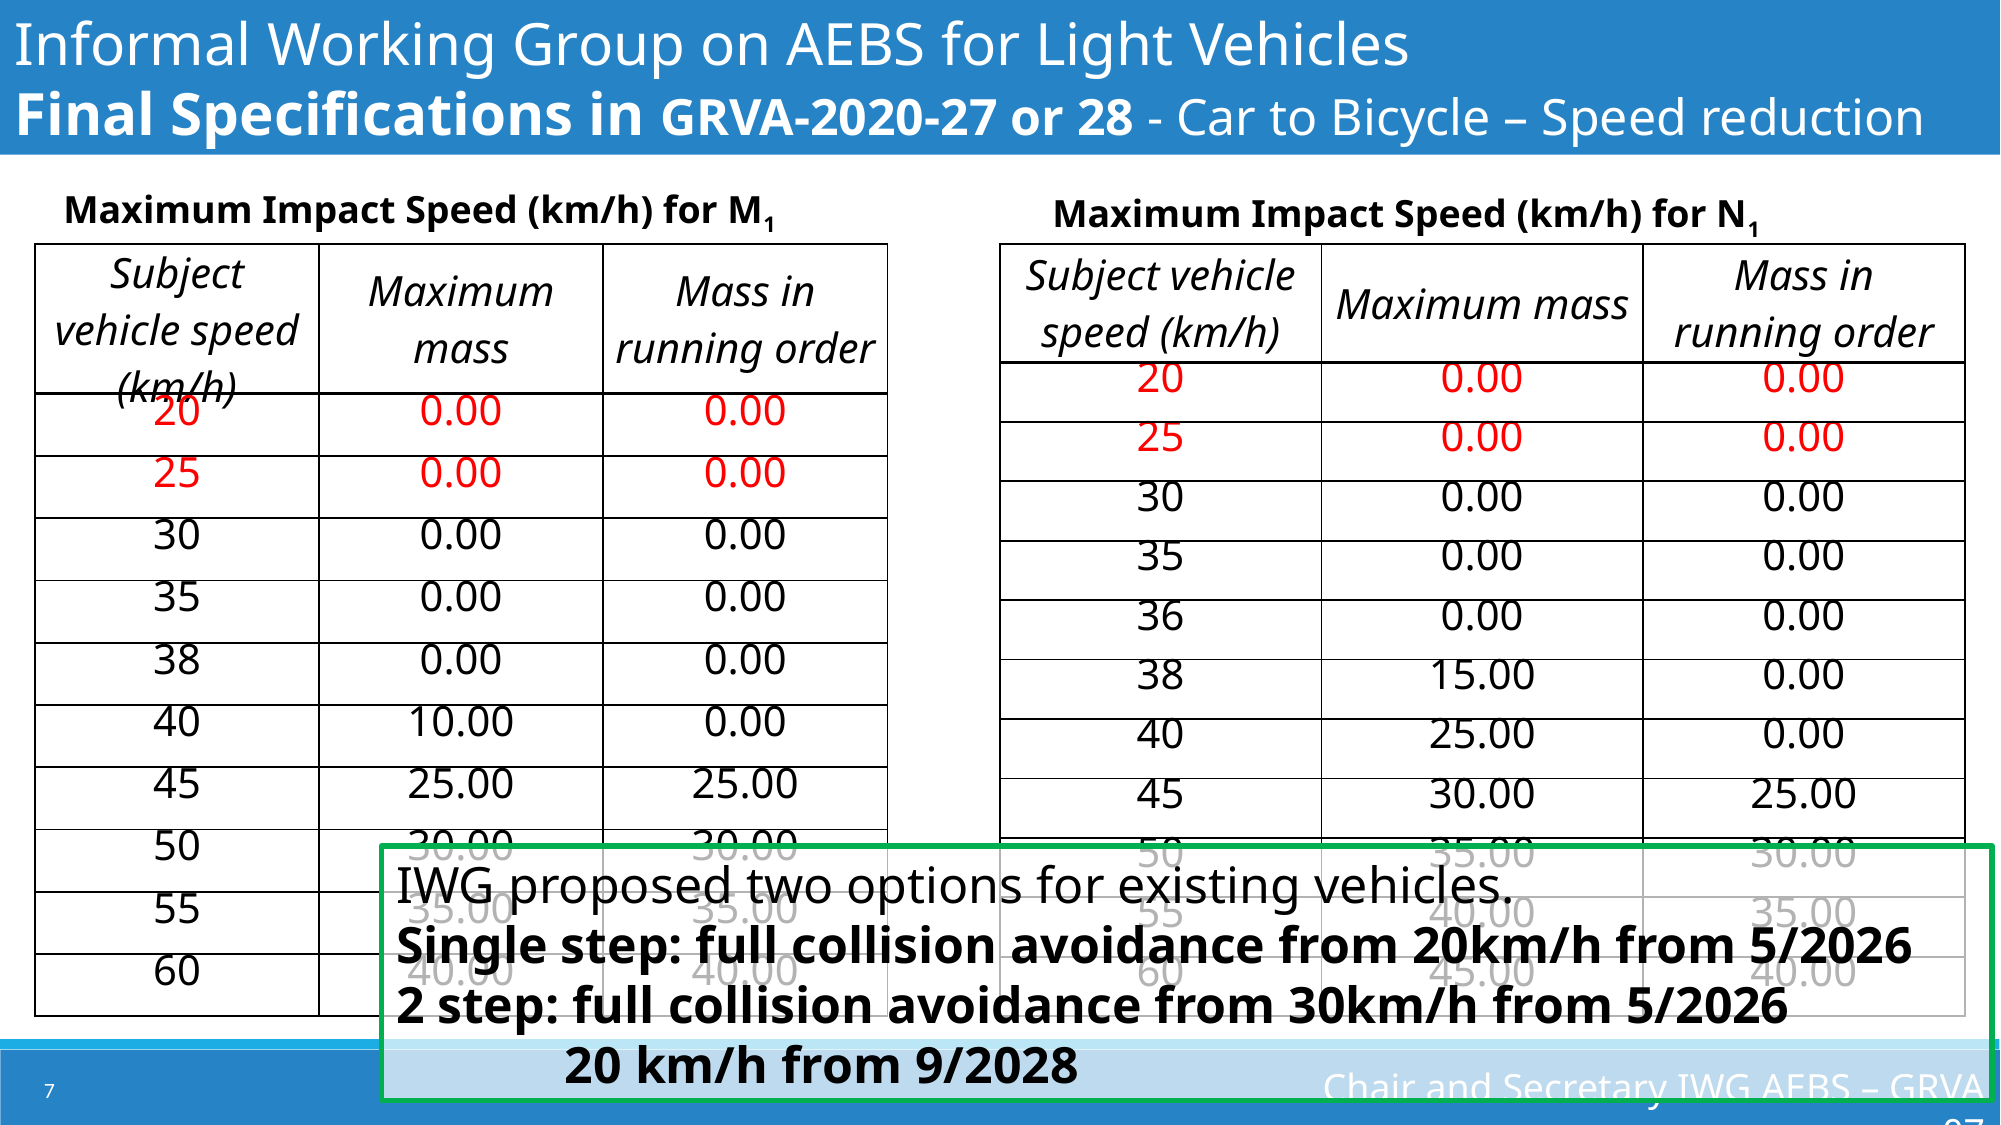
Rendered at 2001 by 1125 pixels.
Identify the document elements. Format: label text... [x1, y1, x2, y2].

table_cell 35 [1001, 542, 1321, 599]
table_cell 35.00 [1322, 839, 1642, 846]
table_cell 25.00 [1644, 779, 1964, 837]
table_cell 0.00 [1322, 542, 1642, 599]
table_cell 0.00 [320, 395, 602, 455]
table_cell 25.00 [604, 768, 887, 829]
table_cell 25 [1001, 423, 1321, 480]
table_cell 25.00 [1322, 720, 1642, 778]
table_cell 45 [1001, 779, 1321, 837]
table_cell 30.00 [1644, 839, 1964, 846]
table_cell 0.00 [604, 395, 887, 455]
table_cell 0.00 [1322, 601, 1642, 659]
table_cell 0.00 [604, 644, 887, 704]
text_box Maximum Impact Speed (km/h) for N1 [1037, 183, 1775, 243]
table_cell 20 [1001, 364, 1321, 421]
table_cell 50 [1001, 839, 1321, 846]
table_cell 0.00 [604, 457, 887, 517]
table_header Subject vehicle speed (km/h) [36, 245, 318, 392]
table_cell 0.00 [604, 706, 887, 766]
table_cell 0.00 [1644, 542, 1964, 599]
table_cell 0.00 [604, 581, 887, 642]
table_cell 0.00 [320, 644, 602, 704]
table_cell 35.00 [320, 893, 381, 953]
table_cell 38 [36, 644, 318, 704]
slide_number 7 [0, 1059, 70, 1120]
table_header Maximum mass [320, 245, 602, 392]
table_cell 0.00 [320, 457, 602, 517]
table_cell 60 [36, 955, 318, 1015]
table_cell 36 [1001, 601, 1321, 659]
table_cell 38 [1001, 660, 1321, 718]
table_cell 20 [36, 395, 318, 455]
table_cell 0.00 [320, 581, 602, 642]
table_cell 30 [36, 519, 318, 580]
text_box IWG proposed two options for existing vehicles. Single step: full collision avoidance from 20km/h from 5/2026 2 step: full collision avoidance from 30km/h from 5/2026 20 km/h from 9/2028 [381, 846, 1992, 1101]
table_cell 10.00 [320, 706, 602, 766]
table_cell 30.00 [320, 830, 602, 891]
table_cell 0.00 [320, 519, 602, 580]
table_cell 0.00 [1644, 720, 1964, 778]
table_cell 30 [1001, 482, 1321, 540]
table_cell 45 [36, 768, 318, 829]
table_cell 0.00 [1644, 482, 1964, 540]
table_cell 0.00 [1322, 364, 1642, 421]
table_cell 0.00 [604, 519, 887, 580]
text_box Maximum Impact Speed (km/h) for M1 [48, 178, 791, 243]
table_header Mass in running order [604, 245, 887, 392]
table_cell 55 [36, 893, 318, 953]
table_cell 50 [36, 830, 318, 891]
table_cell 30.00 [604, 830, 887, 846]
table_cell 40 [36, 706, 318, 766]
table_cell 0.00 [1322, 423, 1642, 480]
table_cell 0.00 [1322, 482, 1642, 540]
table_cell 25.00 [320, 768, 602, 829]
table_cell 40.00 [320, 955, 381, 1015]
table_header Subject vehicle speed (km/h) [1001, 245, 1321, 361]
table_header Mass in running order [1644, 245, 1964, 361]
table_cell 0.00 [1644, 601, 1964, 659]
table_cell 25 [36, 457, 318, 517]
table_header Maximum mass [1322, 245, 1642, 361]
table_cell 40 [1001, 720, 1321, 778]
text_box Informal Working Group on AEBS for Light Vehicles Final Specifications in GRVA-2020-27 or 28 - Car to Bicycle – Speed reduction [0, 0, 2000, 155]
table_cell 35 [36, 581, 318, 642]
table_cell 15.00 [1322, 660, 1642, 718]
text_box Chair and Secretary IWG AEBS – GRVA 07 [1263, 1056, 2000, 1125]
table_cell 30.00 [1322, 779, 1642, 837]
table_cell 0.00 [1644, 364, 1964, 421]
table_cell 0.00 [1644, 660, 1964, 718]
table_cell 0.00 [1644, 423, 1964, 480]
